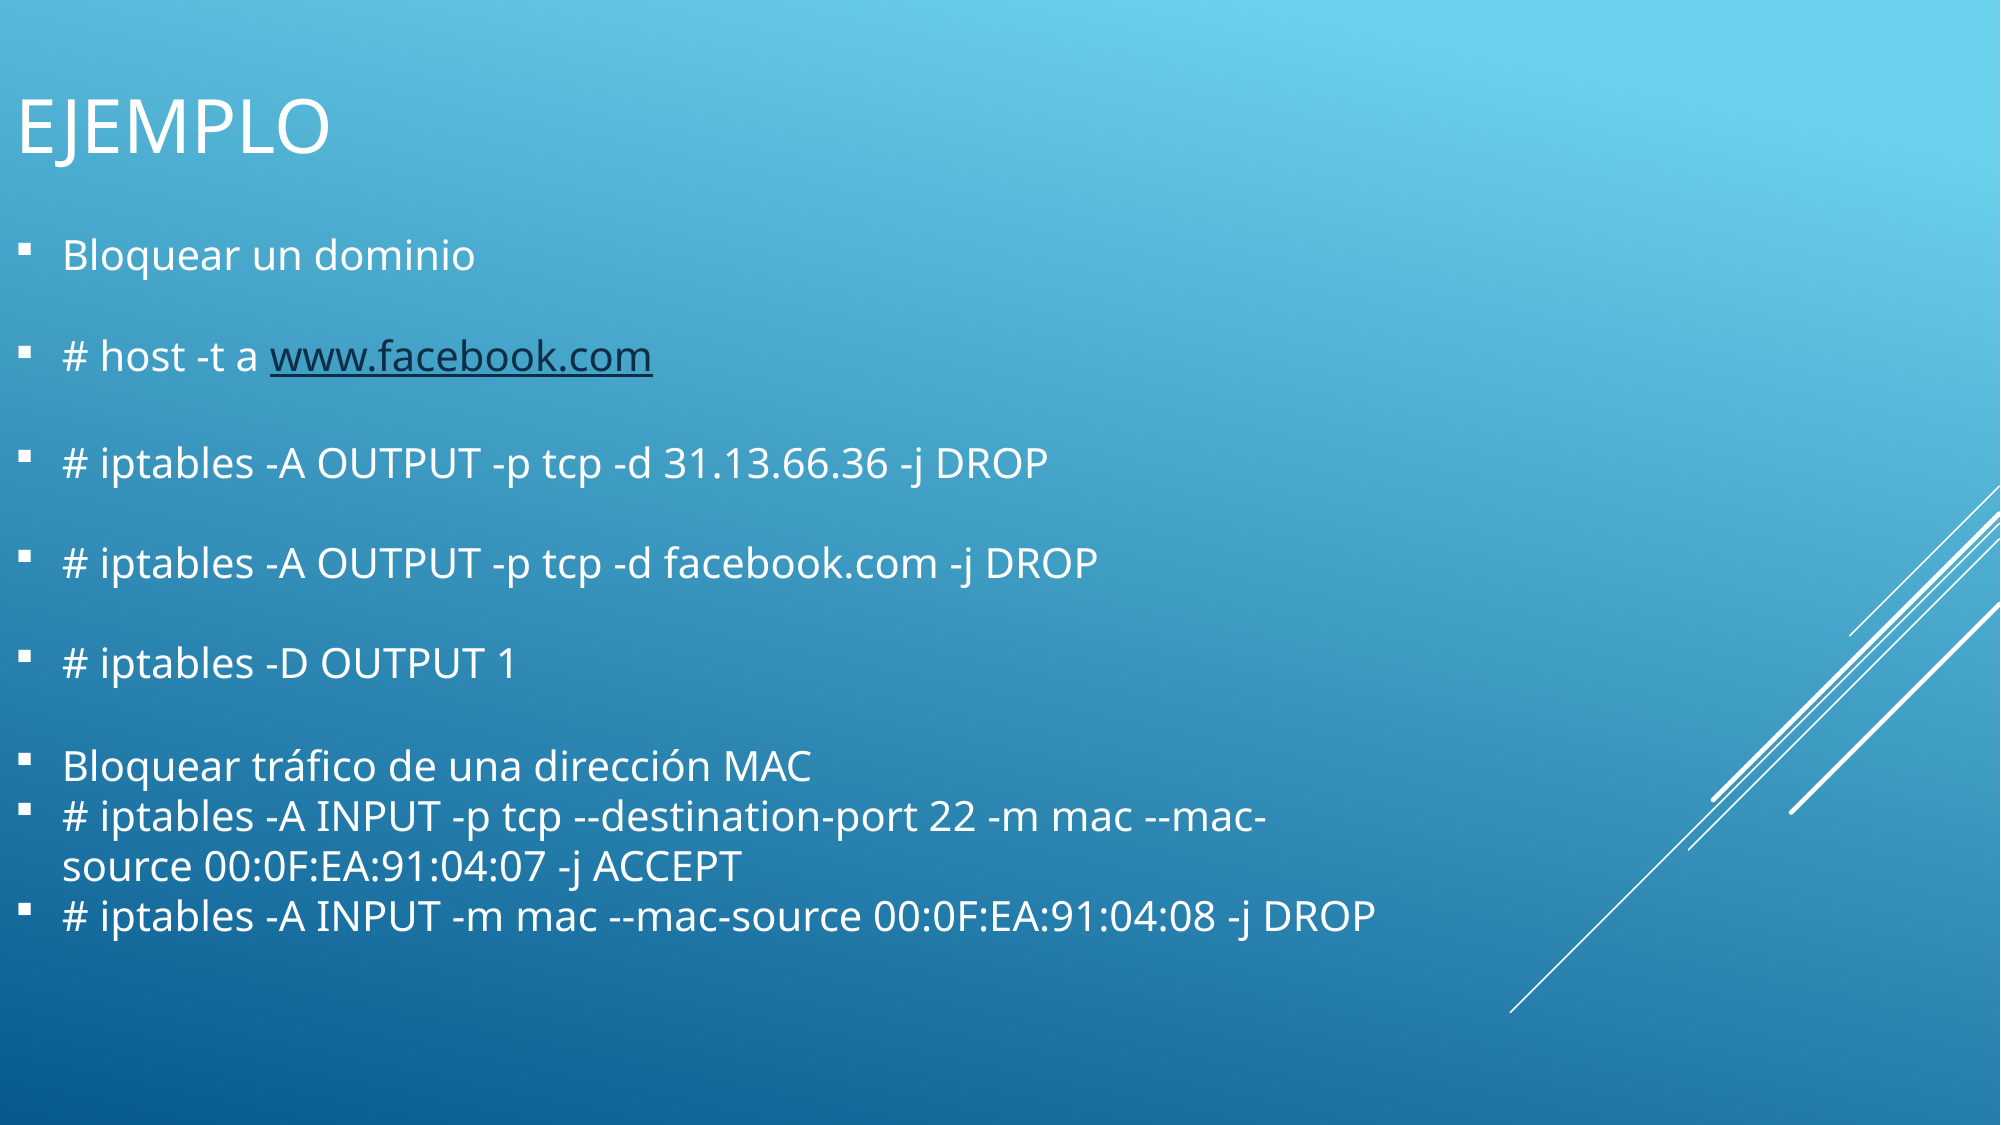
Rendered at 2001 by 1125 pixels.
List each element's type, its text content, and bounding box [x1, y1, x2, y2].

title EJEMPLO [0, 0, 1400, 221]
list Bloquear un dominio # host -t a www.facebook.com # iptables -A OUTPUT -p tcp -d 31.13.66.36 -j DROP # iptables -A OUTPUT -p tcp -d facebook.com -j DROP # iptables -D OUTPUT 1 Bloquear tráfico de una dirección MAC # iptables -A INPUT -p tcp --destination-port 22 -m mac --mac-source 00:0F:EA:91:04:07 -j ACCEPT # iptables -A INPUT -m mac --mac-source 00:0F:EA:91:04:08 -j DROP [0, 221, 1400, 1073]
